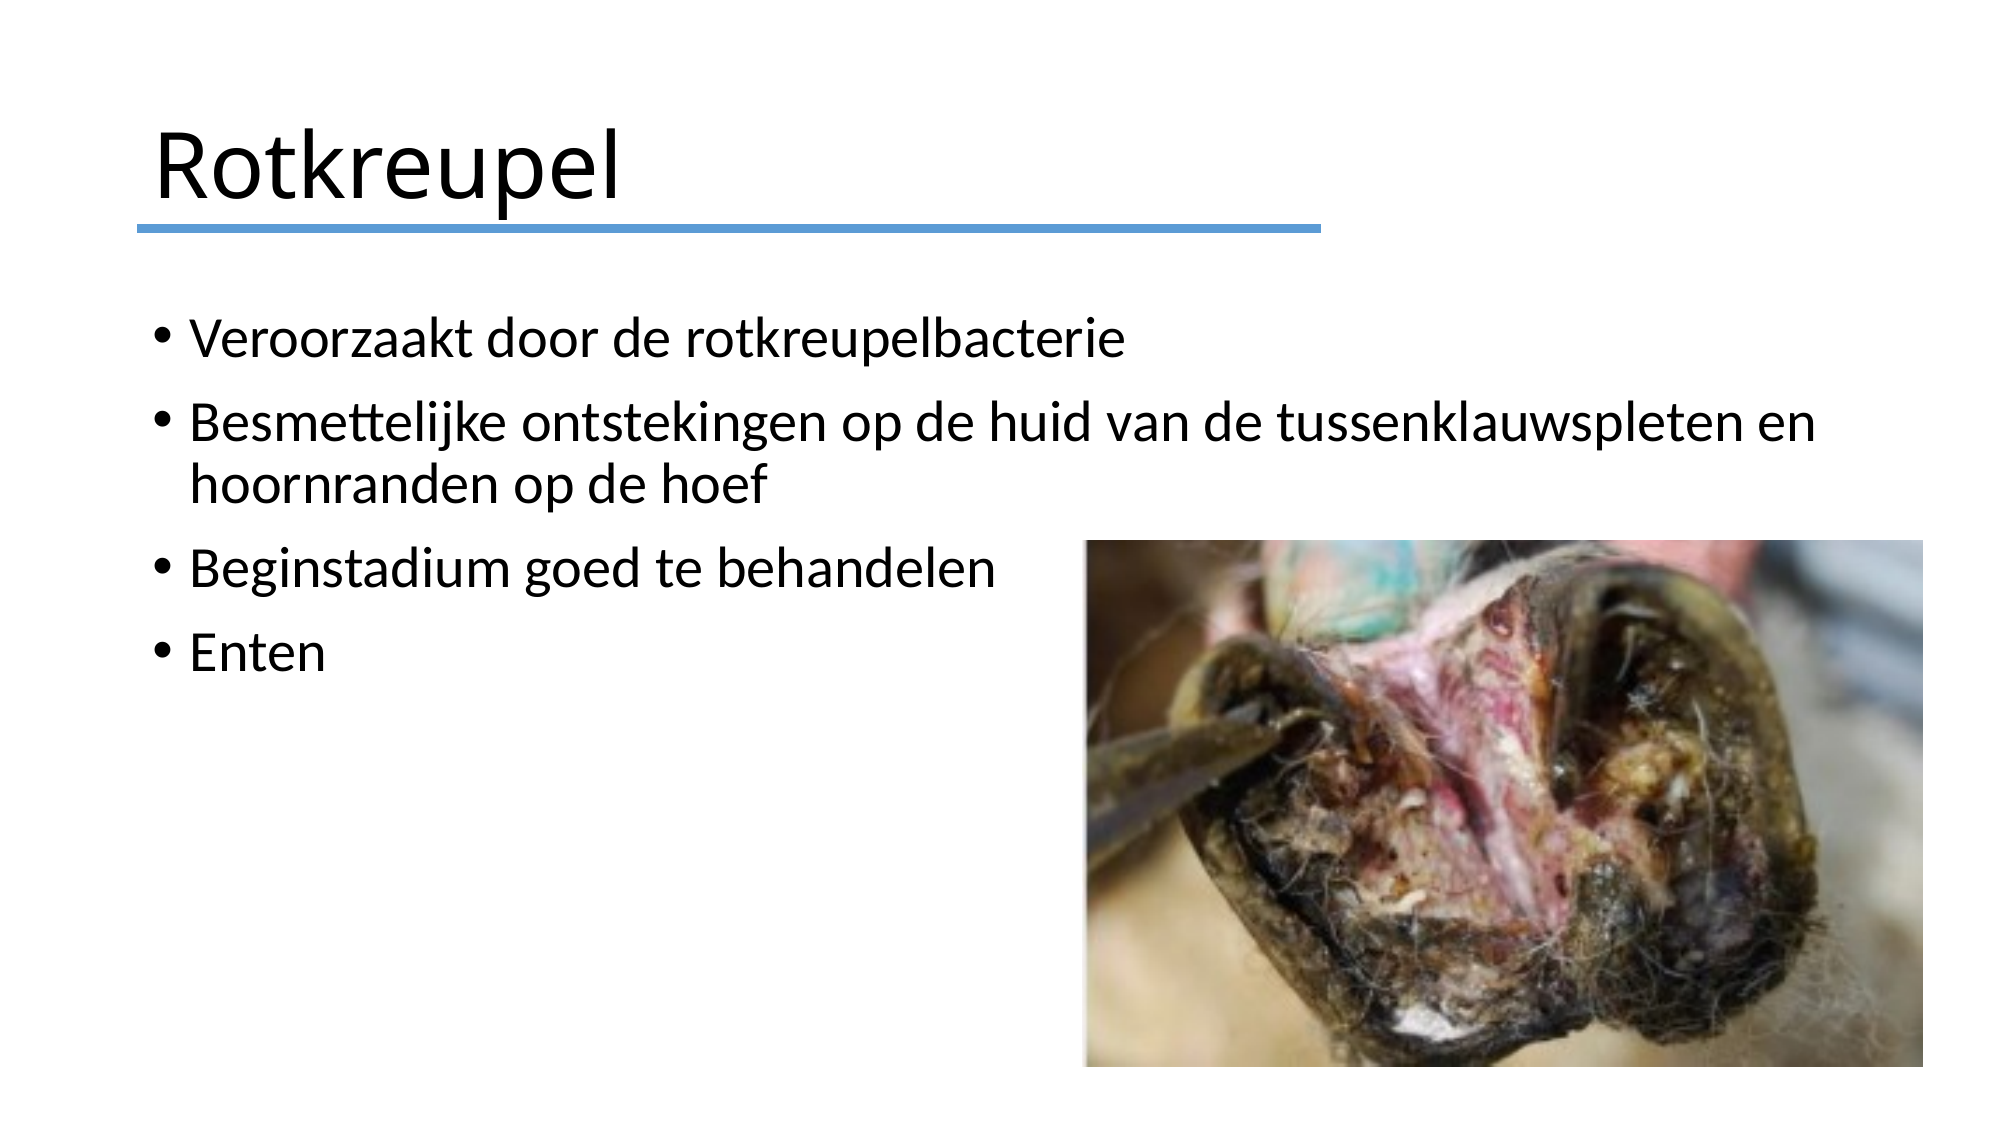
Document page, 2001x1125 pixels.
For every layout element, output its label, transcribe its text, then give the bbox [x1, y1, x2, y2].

title Rotkreupel [137, 59, 1863, 278]
list Veroorzaakt door de rotkreupelbacterie Besmettelijke ontstekingen op de huid van de tussenklauwspleten en hoornranden op de hoef Beginstadium goed te behandelen Enten [137, 299, 1863, 1014]
picture [1082, 540, 1923, 1067]
